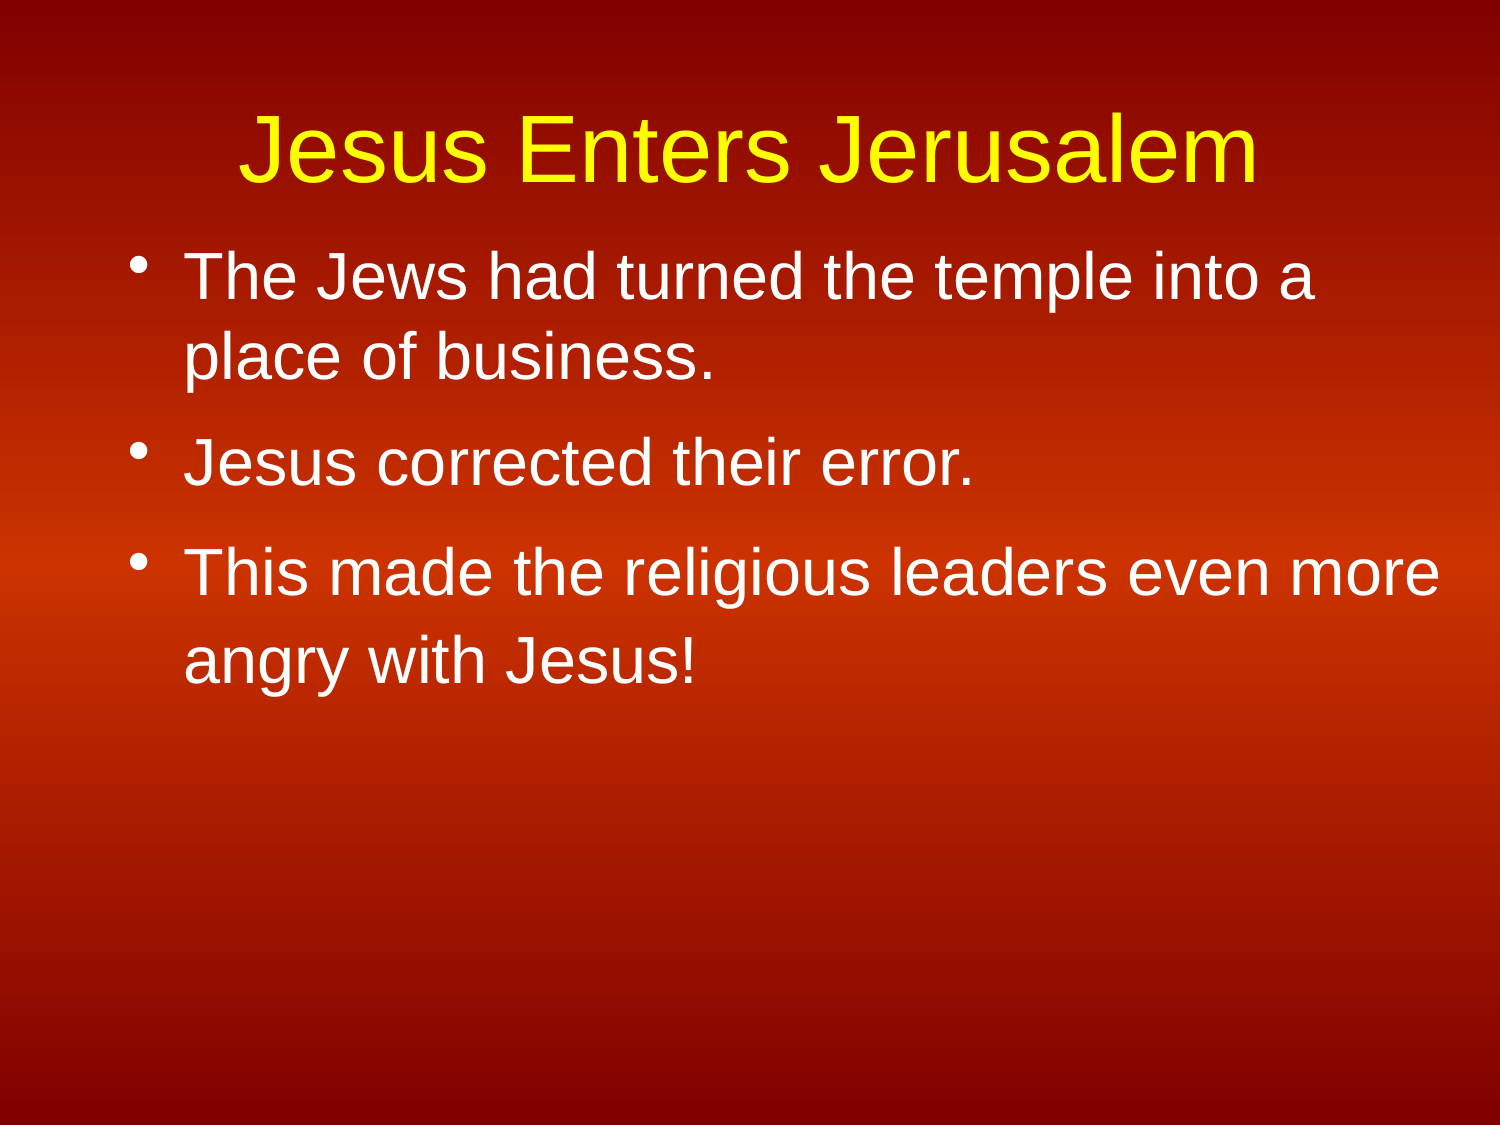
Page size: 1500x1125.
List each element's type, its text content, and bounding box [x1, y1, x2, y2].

list The Jews had turned the temple into a place of business. Jesus corrected their error. This made the religious leaders even more angry with Jesus! [112, 224, 1463, 1125]
title Jesus Enters Jerusalem [37, 50, 1463, 238]
